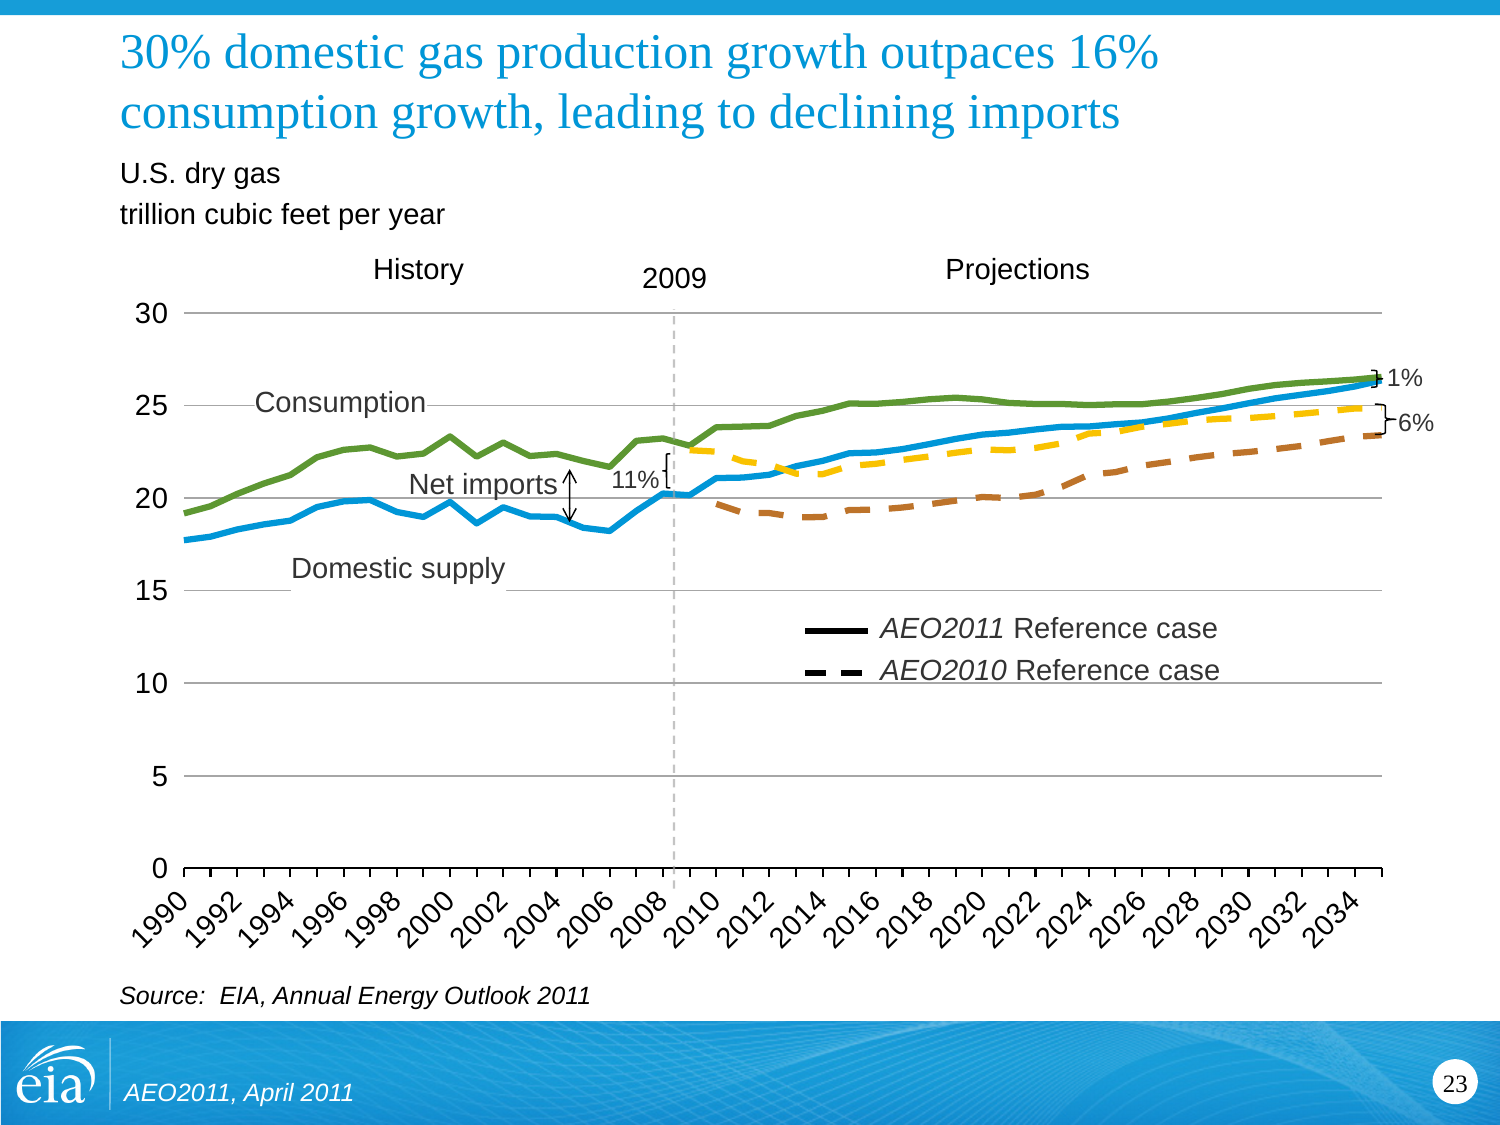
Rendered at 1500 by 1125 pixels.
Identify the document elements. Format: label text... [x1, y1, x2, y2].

chart [97, 282, 1408, 969]
text_box 2009 [599, 251, 750, 281]
list Source: EIA, Annual Energy Outlook 2011 [104, 977, 1408, 1018]
title 30% domestic gas production growth outpaces 16% consumption growth, leading to declining imports [105, 11, 1425, 140]
text_box 6% [1413, 406, 1435, 444]
text_box 1% [1413, 361, 1423, 399]
slide_number 23 [1424, 1052, 1487, 1113]
text_box History [212, 243, 626, 281]
footer AEO2011, April 2011 [109, 1048, 571, 1114]
picture [2, 1021, 1500, 1125]
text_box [804, 609, 1222, 695]
text_box Projections [811, 243, 1225, 281]
list U.S. dry gas trillion cubic feet per year [104, 146, 761, 238]
